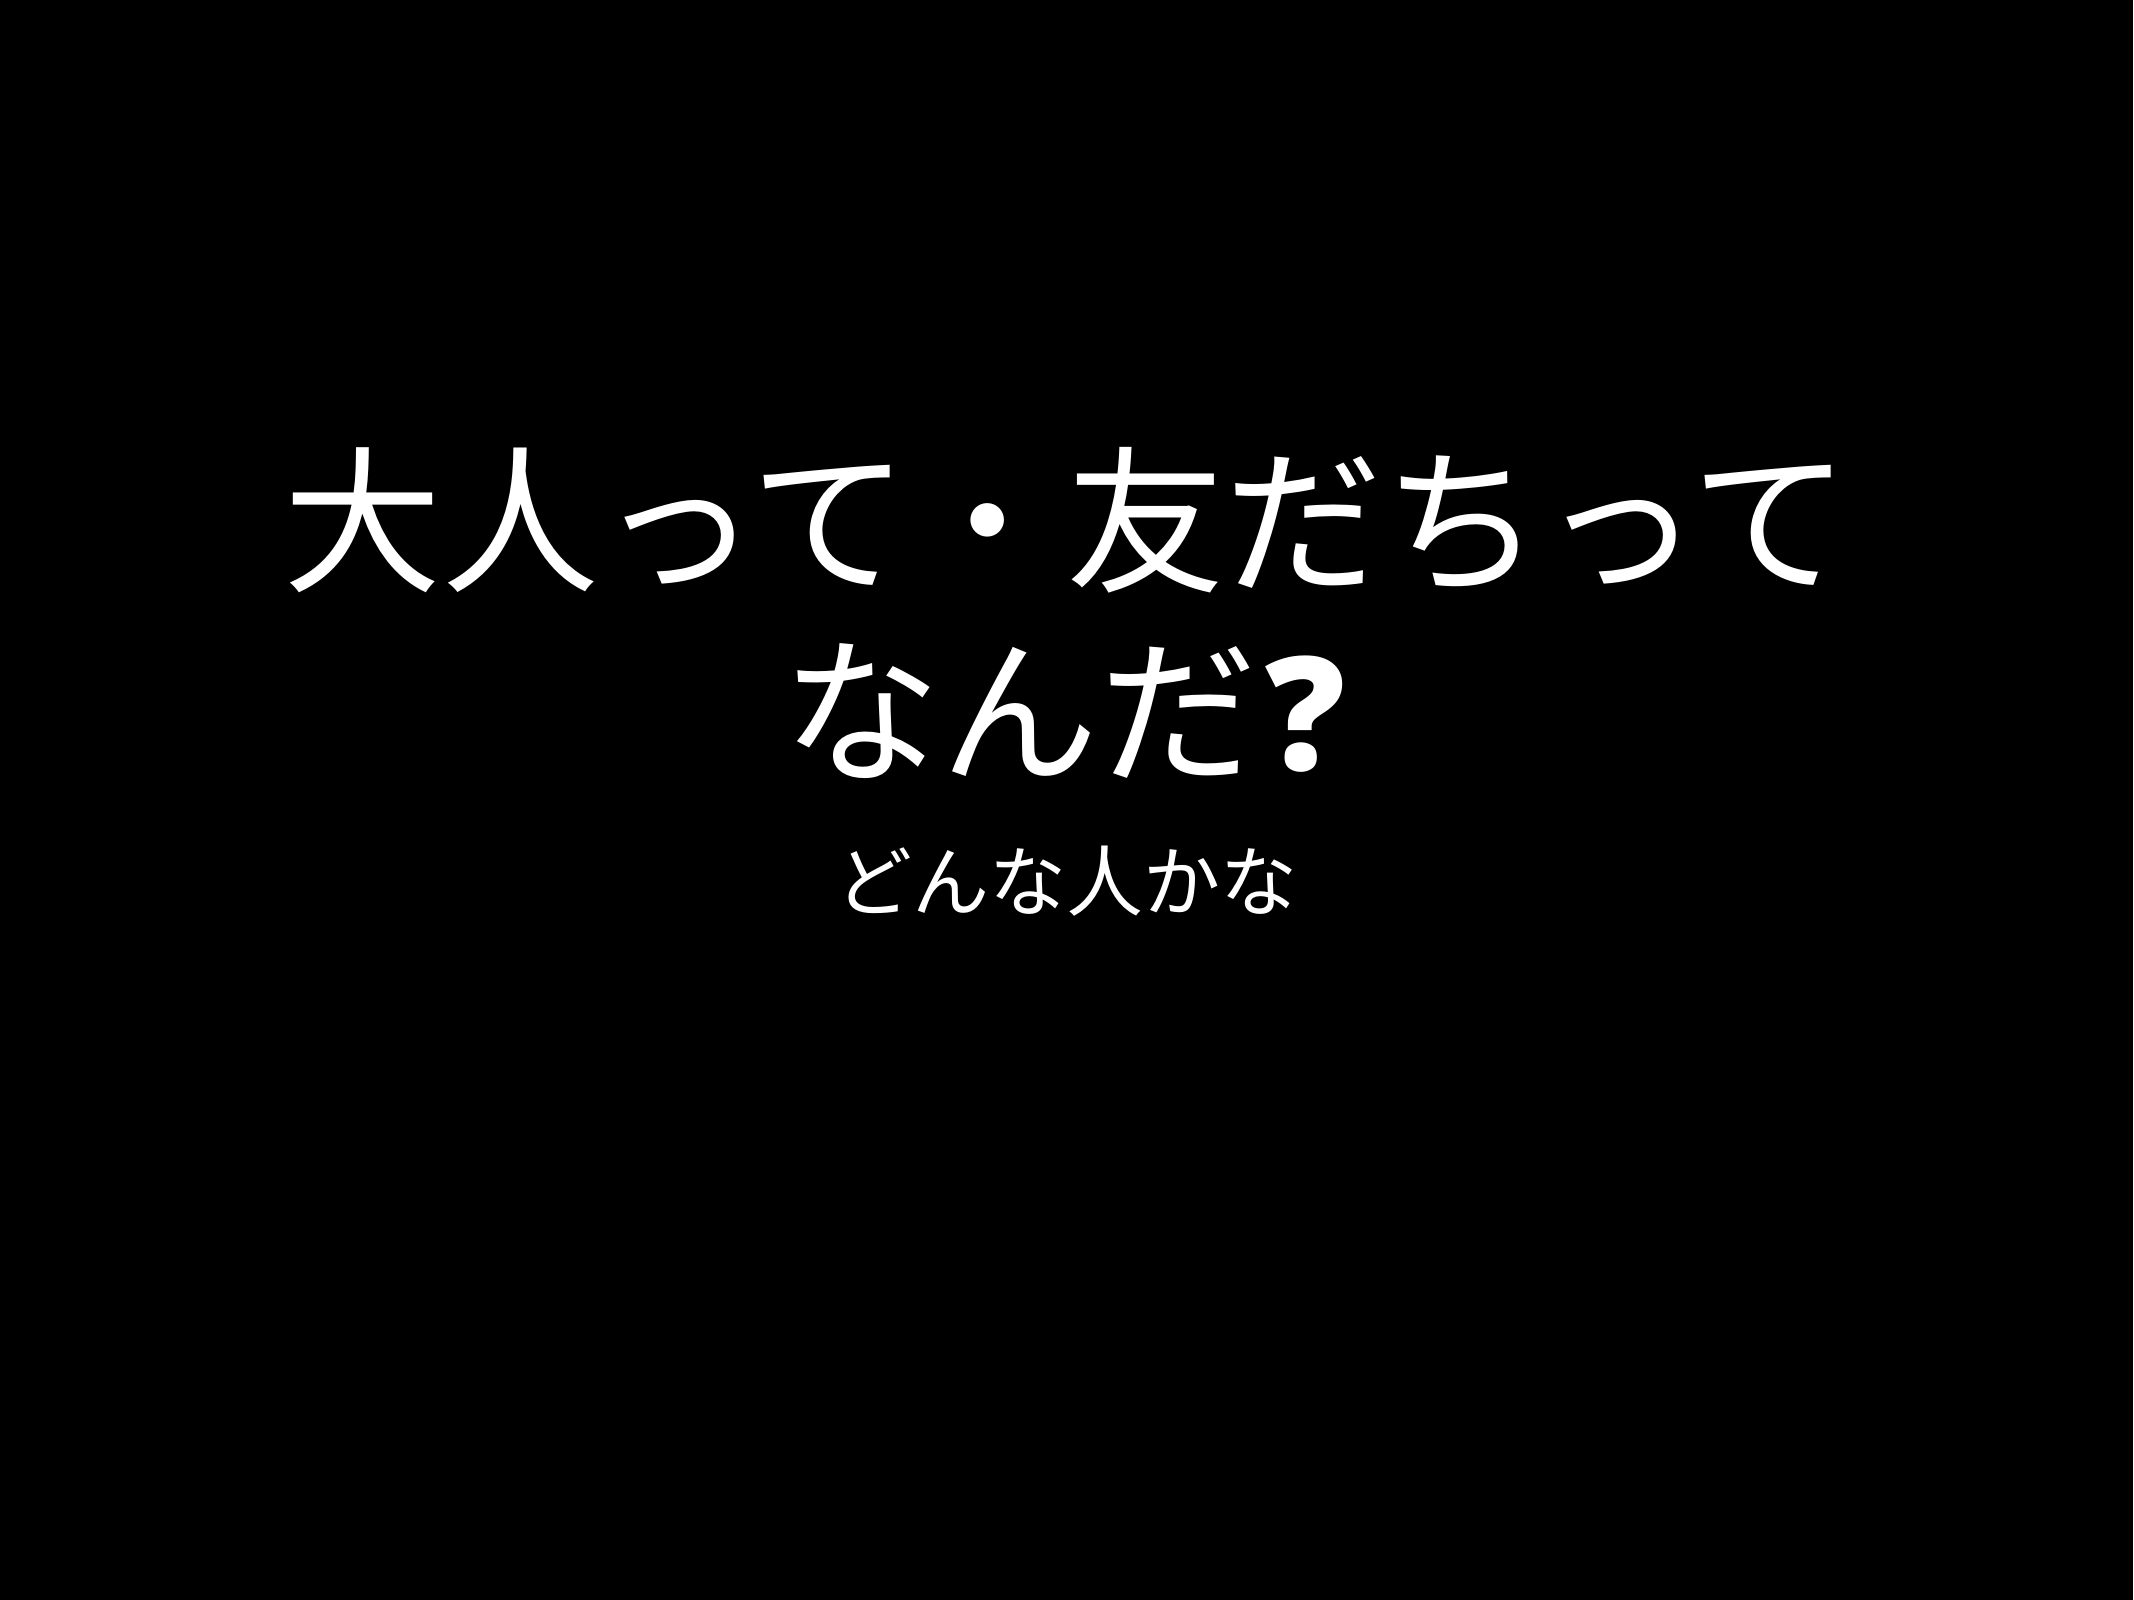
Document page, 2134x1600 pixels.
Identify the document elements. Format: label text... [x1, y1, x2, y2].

title 大人って・友だちって なんだ❓ [207, 268, 1926, 811]
subtitle どんな人かな [207, 824, 1926, 1011]
